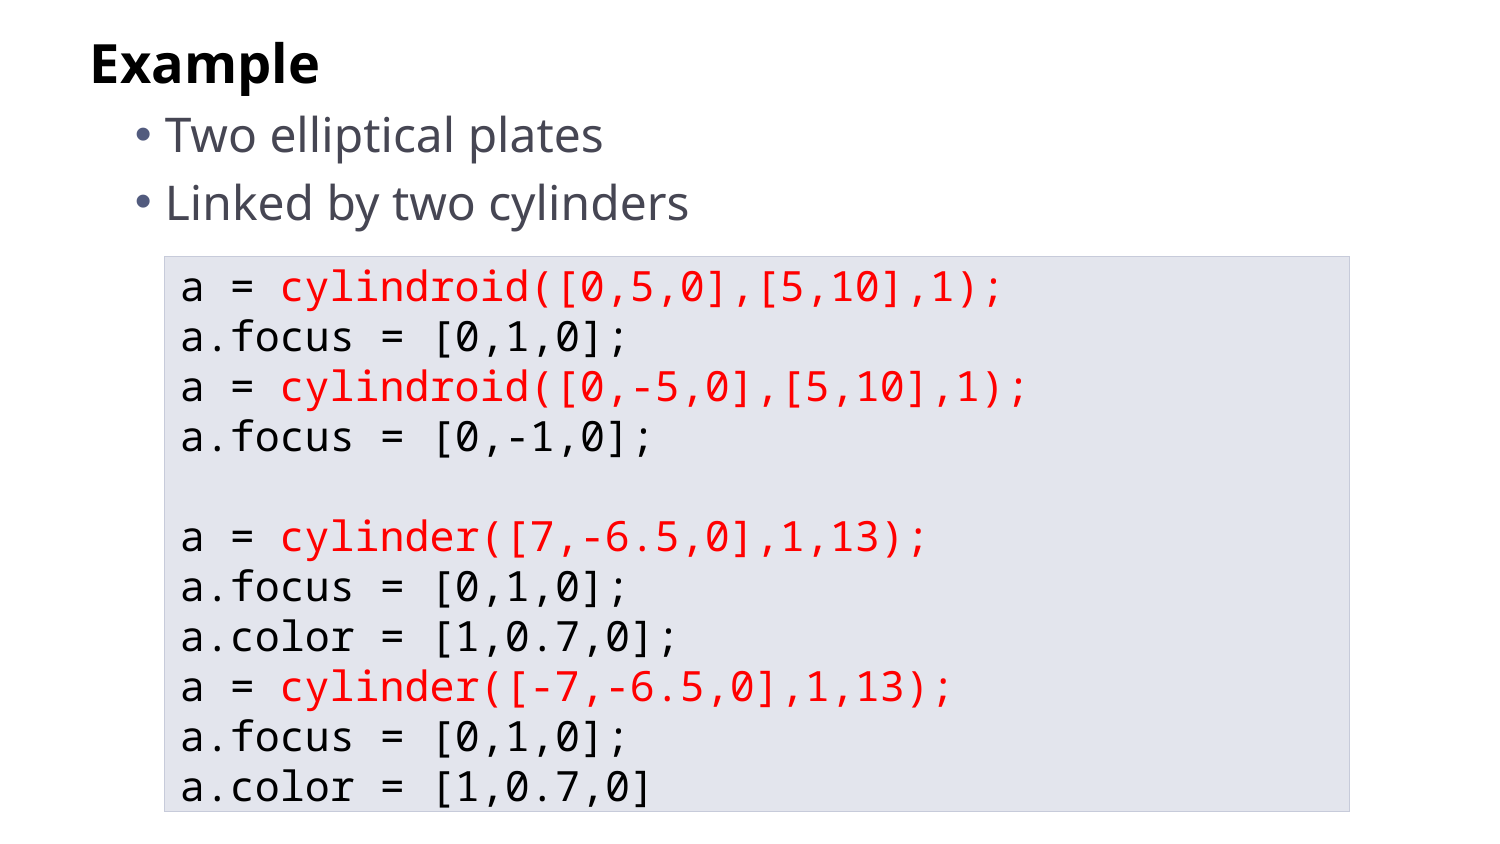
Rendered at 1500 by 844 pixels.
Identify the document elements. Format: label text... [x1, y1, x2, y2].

text_box a = cylindroid([0,5,0],[5,10],1); a.focus = [0,1,0]; a = cylindroid([0,-5,0],[5,10],1); a.focus = [0,-1,0]; a = cylinder([7,-6.5,0],1,13); a.focus = [0,1,0]; a.color = [1,0.7,0]; a = cylinder([-7,-6.5,0],1,13); a.focus = [0,1,0]; a.color = [1,0.7,0] [164, 256, 1350, 812]
list Example Two elliptical plates Linked by two cylinders [75, 21, 1475, 835]
